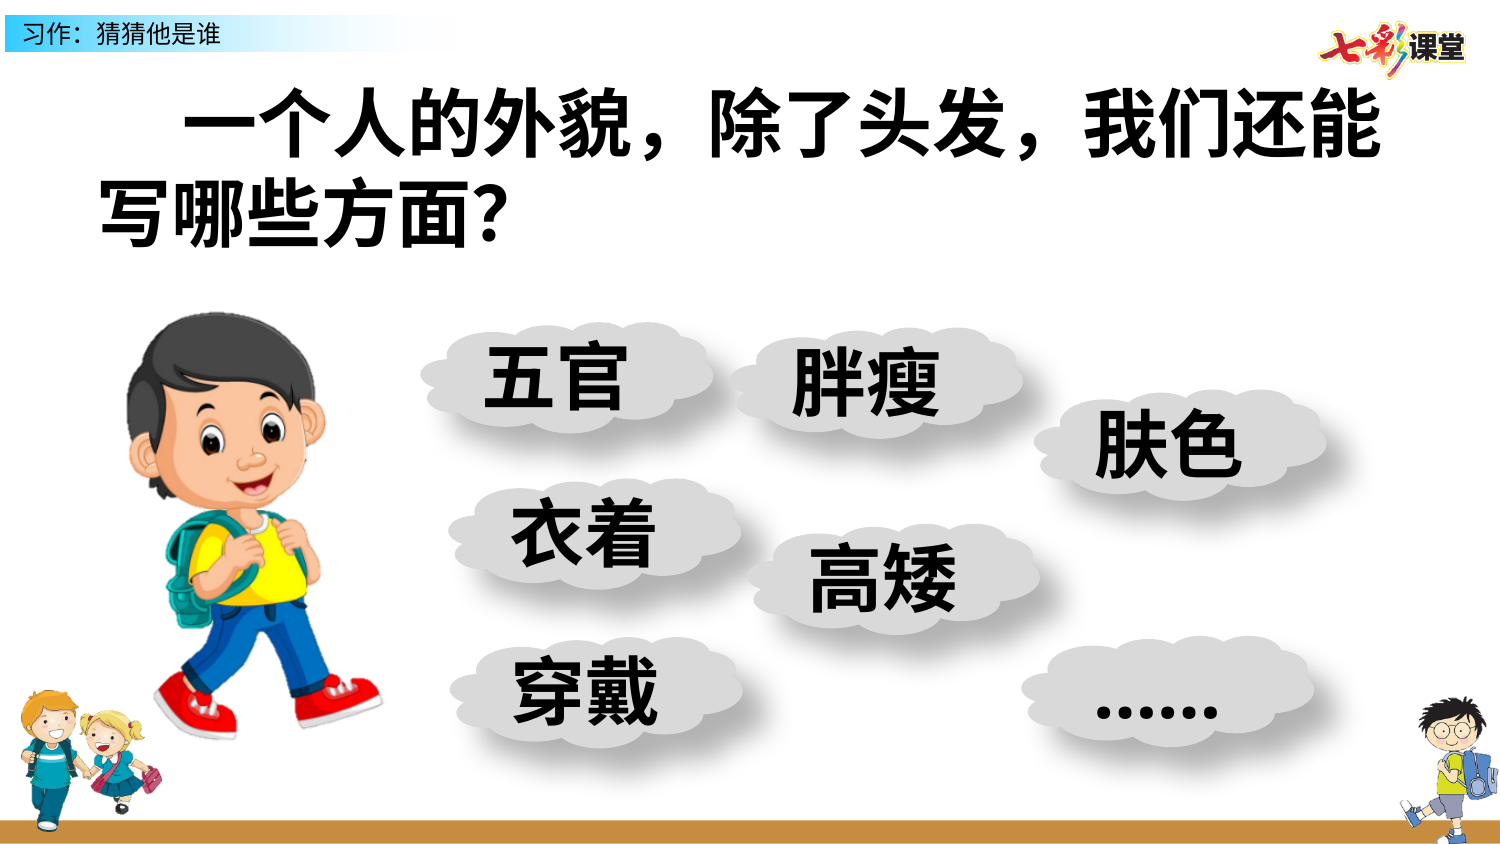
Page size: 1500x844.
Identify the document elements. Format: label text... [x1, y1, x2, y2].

text_box 穿戴 [463, 634, 745, 751]
text_box 肤色 [1031, 387, 1329, 503]
picture [21, 290, 460, 832]
text_box 高矮 [744, 521, 1042, 638]
text_box 一个人的外貌，除了头发，我们还能写哪些方面？ [81, 69, 1422, 264]
picture [1316, 20, 1468, 80]
text_box 五官 [463, 320, 716, 436]
text_box 衣着 [463, 476, 744, 592]
picture [1358, 684, 1500, 844]
text_box 胖瘦 [727, 325, 1026, 441]
text_box …… [1019, 633, 1317, 750]
